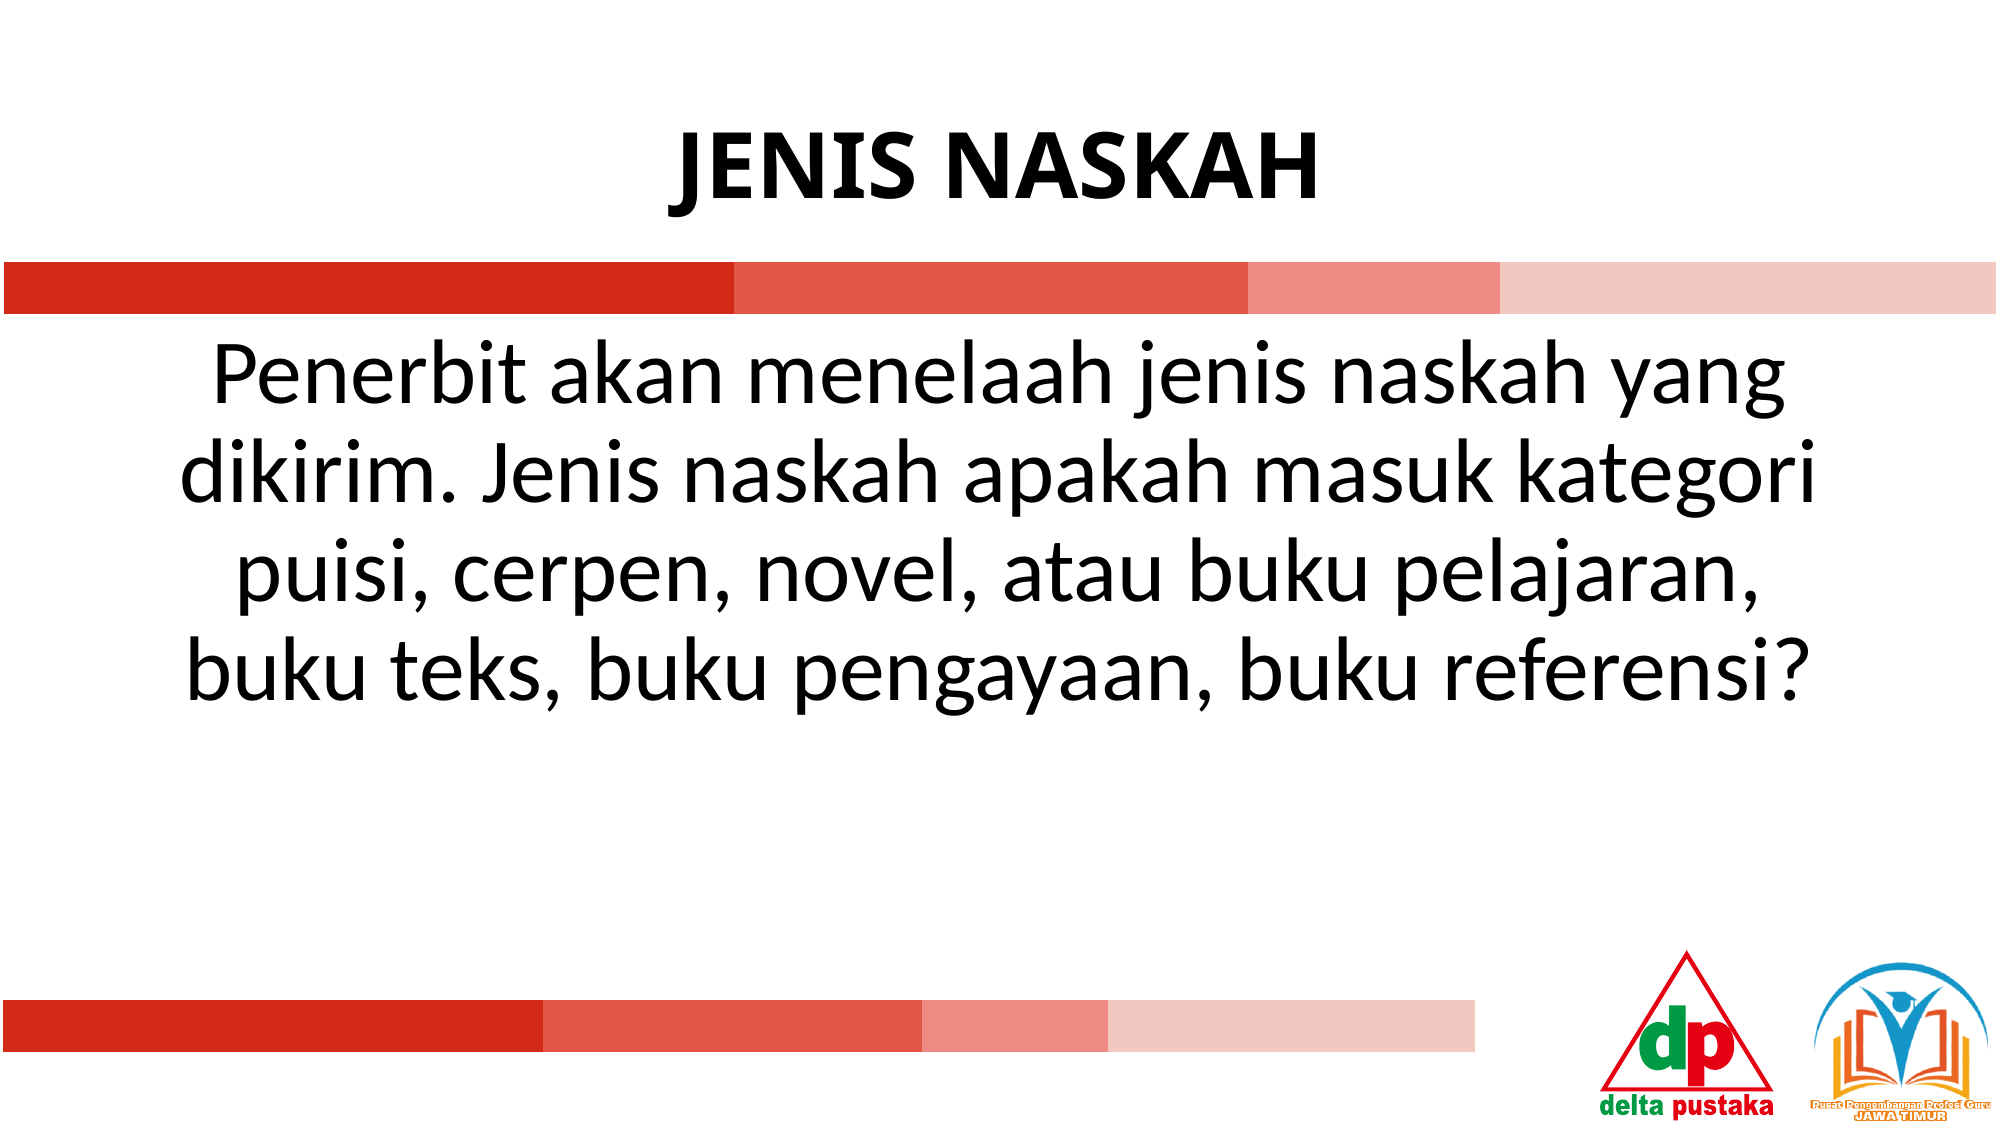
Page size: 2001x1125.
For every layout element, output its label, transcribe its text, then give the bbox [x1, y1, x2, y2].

list Penerbit akan menelaah jenis naskah yang dikirim. Jenis naskah apakah masuk kategori puisi, cerpen, novel, atau buku pelajaran, buku teks, buku pengayaan, buku referensi? [137, 317, 1863, 937]
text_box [0, 259, 2000, 317]
title JENIS NASKAH [137, 59, 1863, 259]
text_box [0, 937, 2000, 1125]
